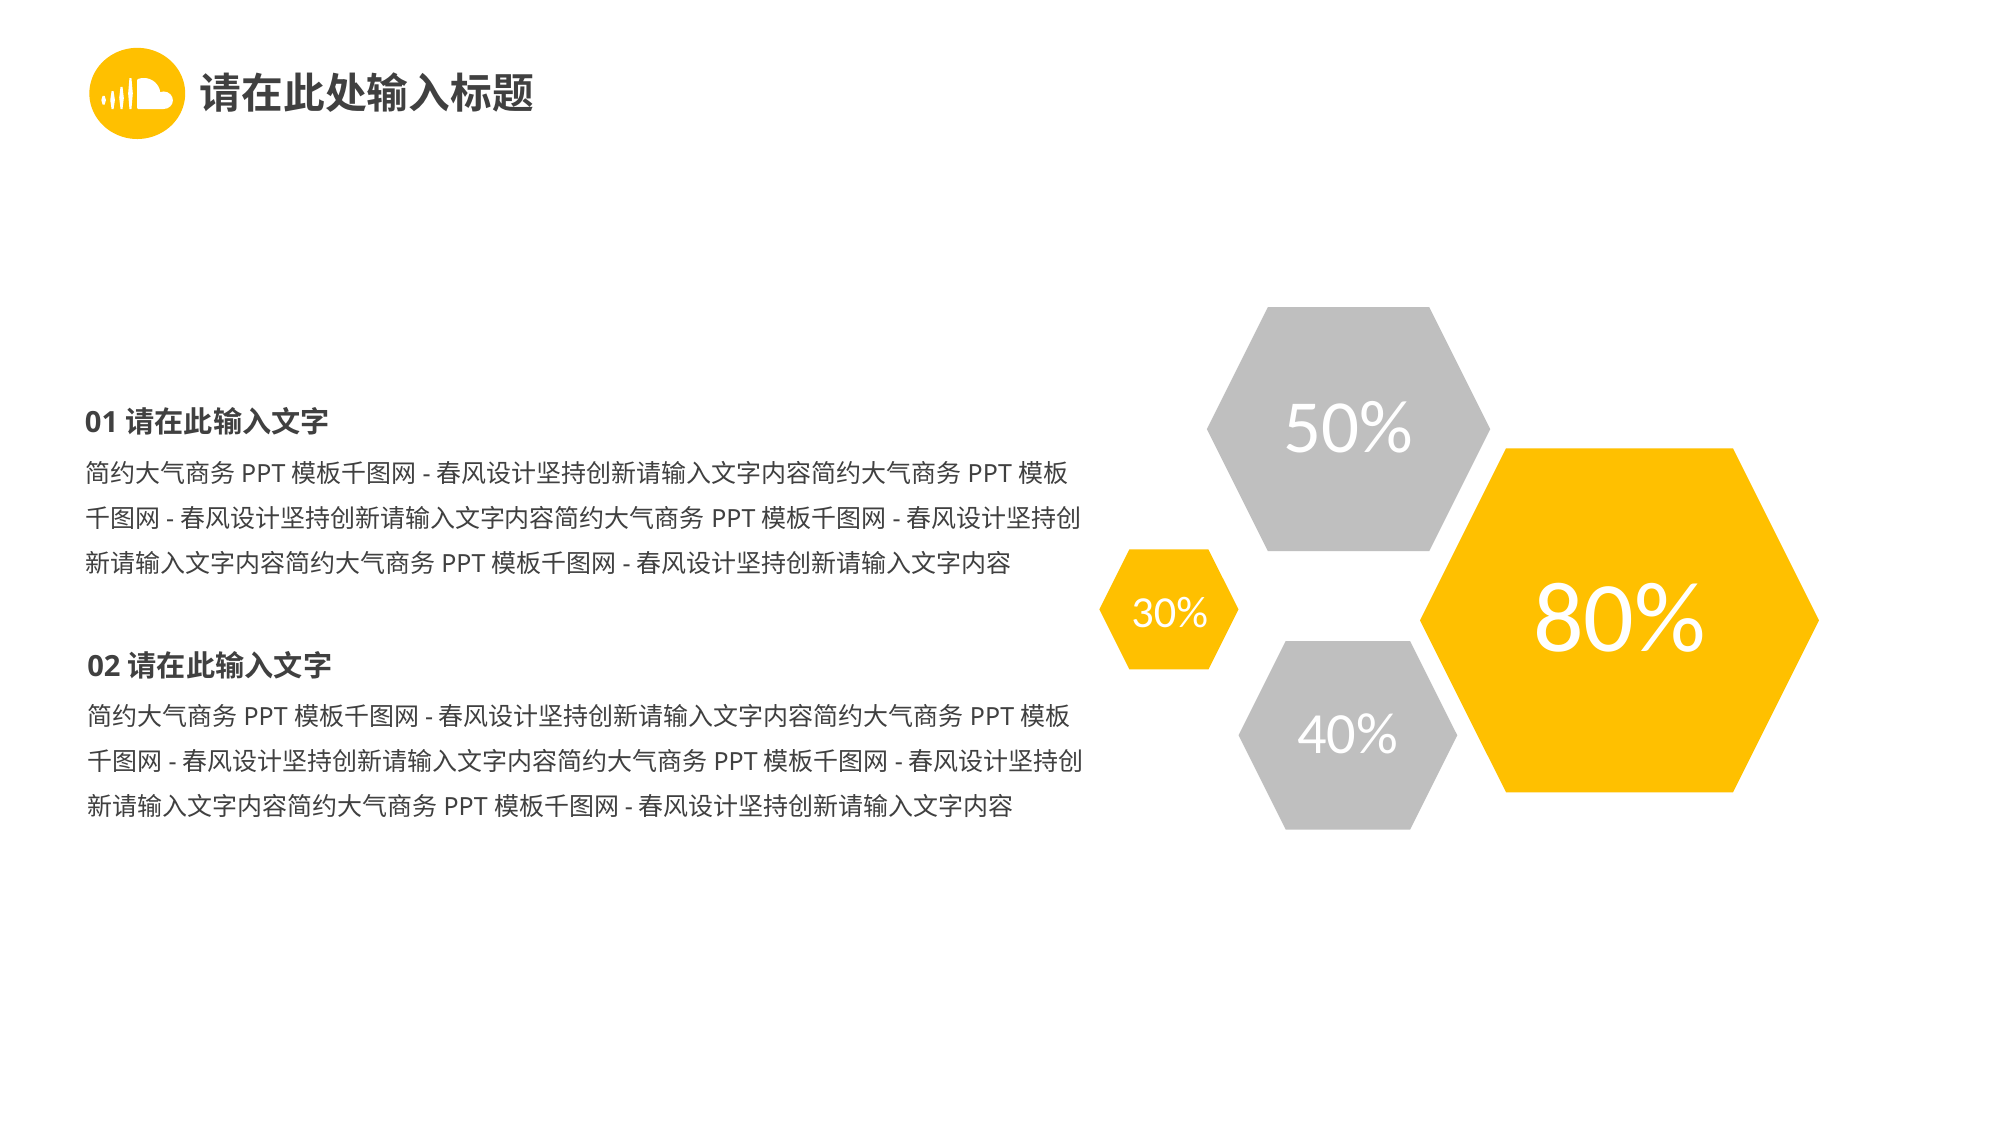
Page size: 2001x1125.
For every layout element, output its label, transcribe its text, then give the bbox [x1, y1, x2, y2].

text_box 01请在此输入文字 [70, 396, 345, 446]
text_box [1096, 549, 1243, 670]
text_box 简约大气商务PPT模板千图网-春风设计坚持创新请输入文字内容简约大气商务PPT模板千图网-春风设计坚持创新请输入文字内容简约大气商务PPT模板千图网-春风设计坚持创新请输入文字内容简约大气商务PPT模板千图网-春风设计坚持创新请输入文字内容 [72, 678, 1102, 828]
text_box 简约大气商务PPT模板千图网-春风设计坚持创新请输入文字内容简约大气商务PPT模板千图网-春风设计坚持创新请输入文字内容简约大气商务PPT模板千图网-春风设计坚持创新请输入文字内容简约大气商务PPT模板千图网-春风设计坚持创新请输入文字内容 [70, 435, 1100, 585]
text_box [1206, 306, 1491, 552]
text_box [1420, 448, 1819, 793]
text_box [89, 47, 549, 139]
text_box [1238, 641, 1458, 830]
text_box 02请在此输入文字 [72, 639, 348, 690]
